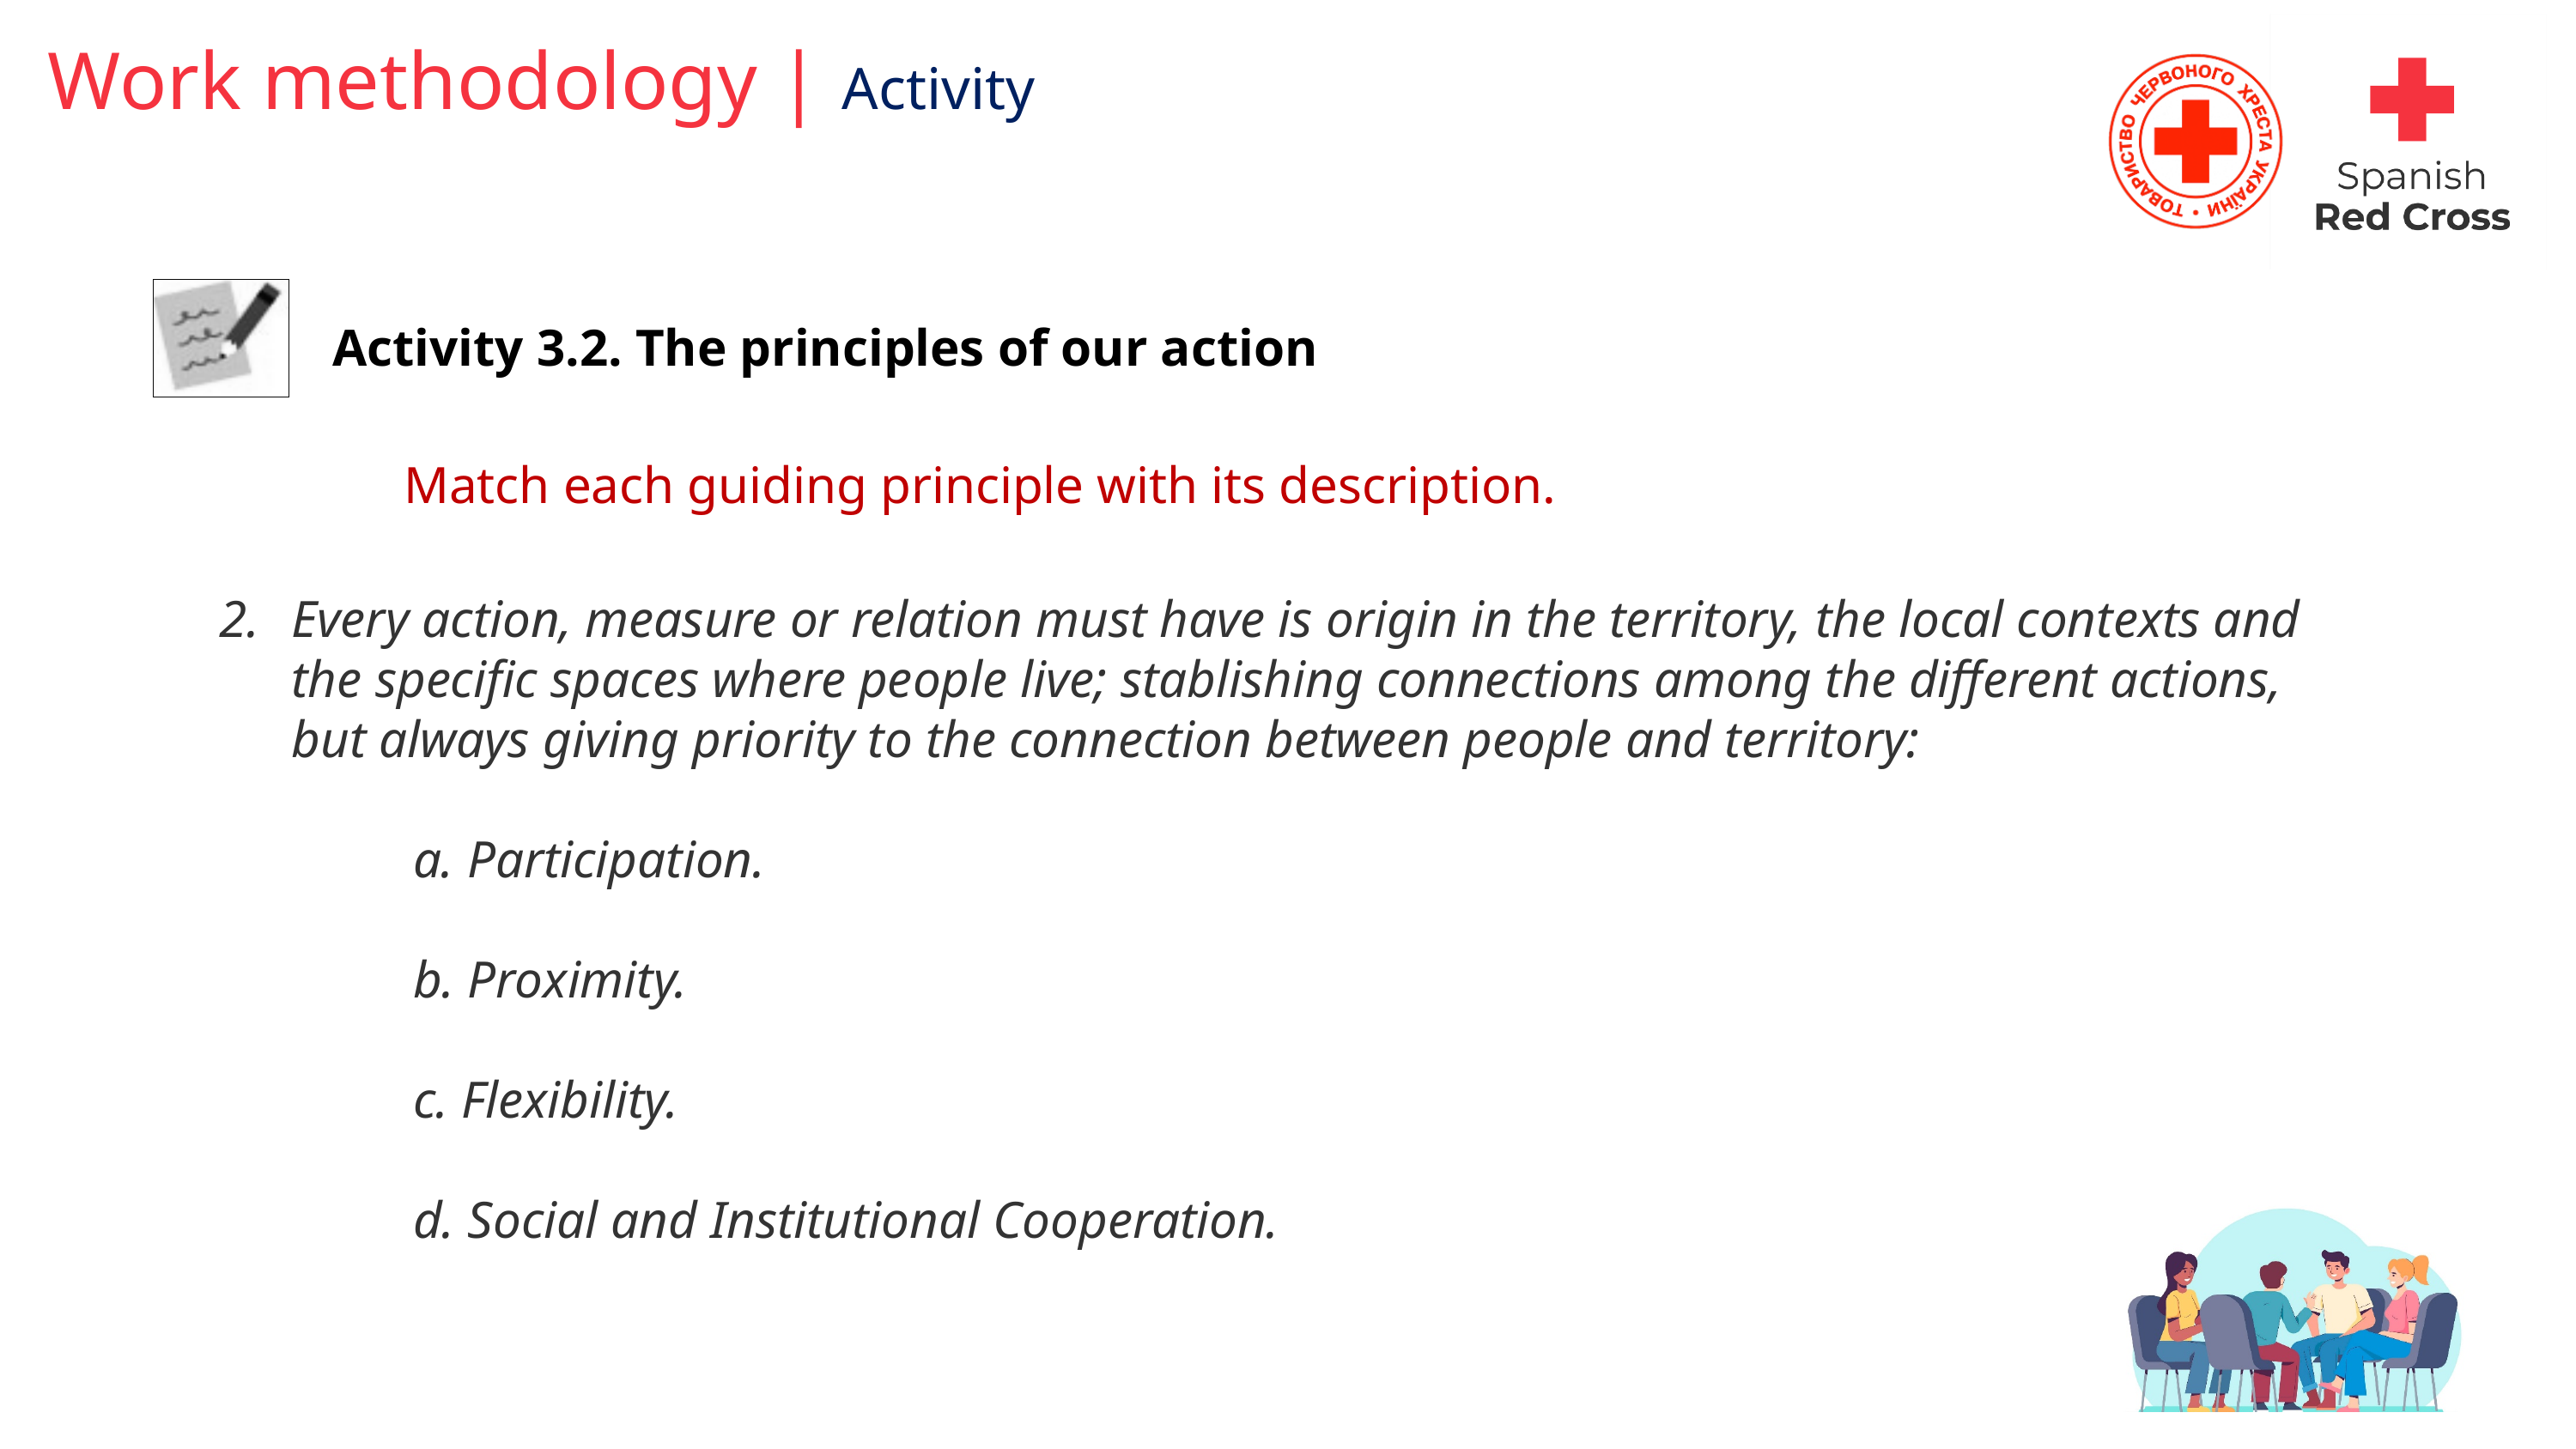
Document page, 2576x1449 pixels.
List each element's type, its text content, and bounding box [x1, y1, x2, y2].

text_box Match each guiding principle with its description.​ [391, 416, 2141, 520]
text_box Activity 3.2. The principles of our action [319, 279, 2270, 383]
text_box Work methodology | Activity [41, 24, 1893, 132]
text_box Every action, measure or relation must have is origin in the territory, the local contexts and the specific spaces where people live; stablishing connections among the different actions, but always giving priority to the connection between people and territory: a. Participation. b. Proximity. c. Flexibility. d. Social and Institutional Cooperation. [206, 581, 2354, 1255]
picture [2088, 1196, 2493, 1412]
picture [2100, 3, 2547, 281]
picture [152, 279, 289, 397]
